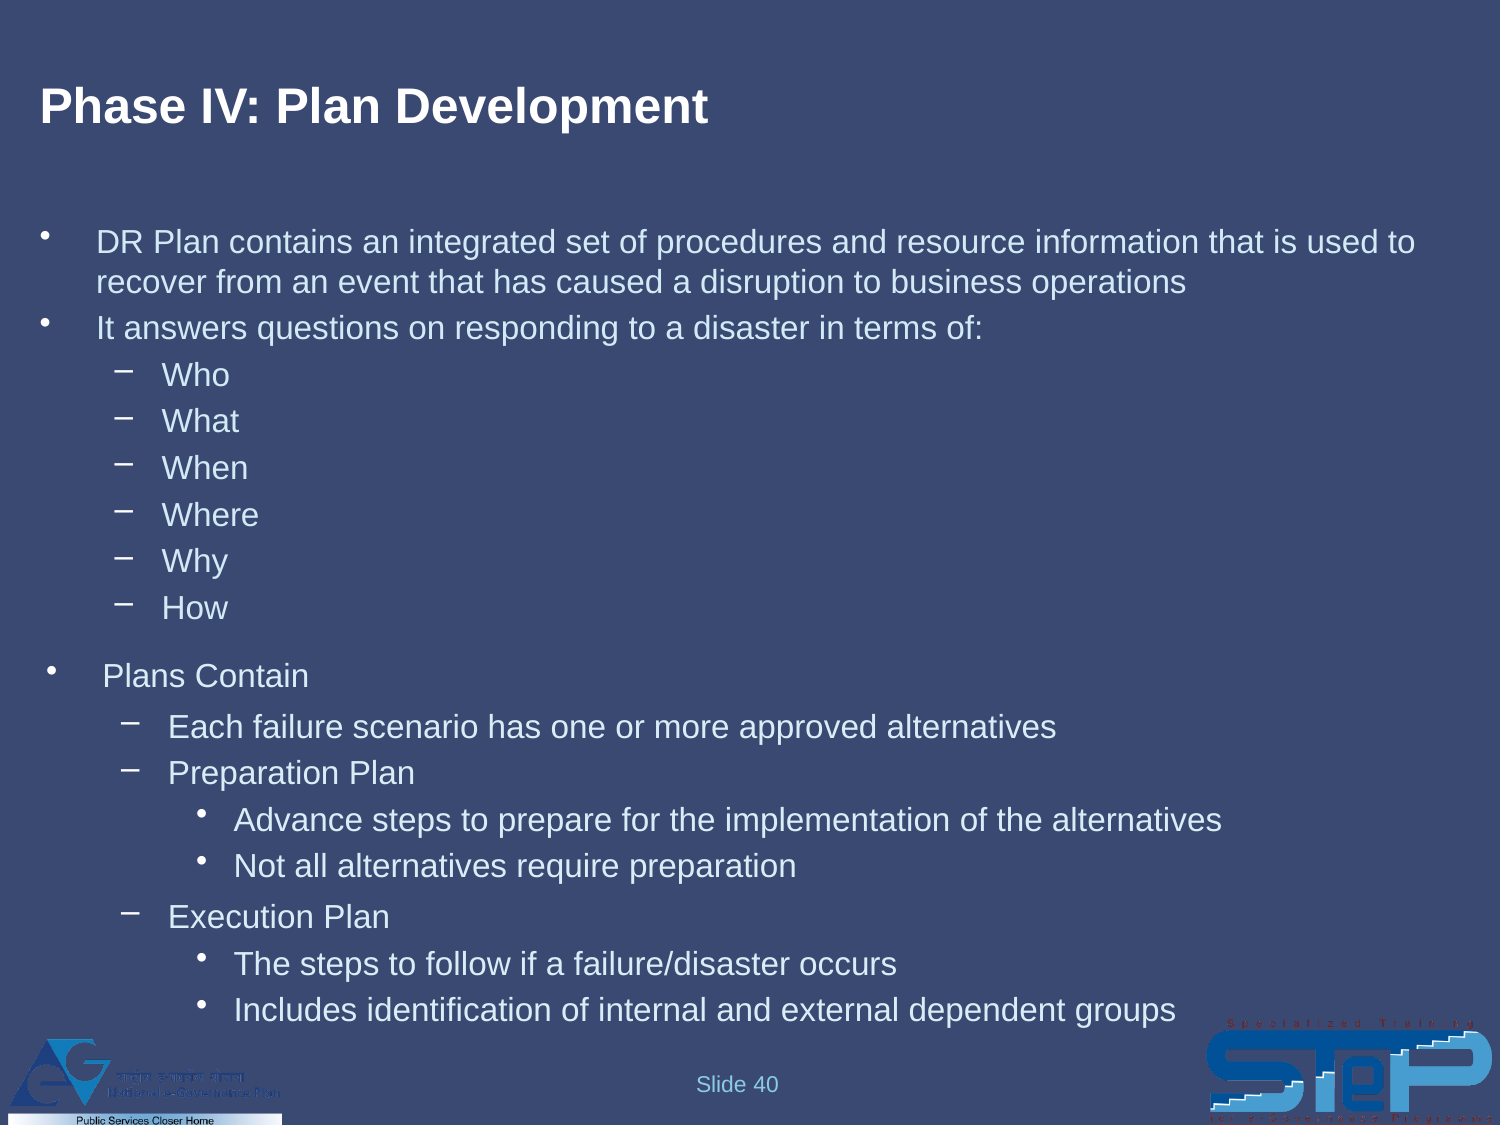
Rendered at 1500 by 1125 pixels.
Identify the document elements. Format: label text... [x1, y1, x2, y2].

text_box Slide 40 [562, 1070, 913, 1096]
text_box DR Plan contains an integrated set of procedures and resource information that is used to recover from an event that has caused a disruption to business operations It answers questions on responding to a disaster in terms of: Who What When Where Why How [24, 212, 1469, 904]
picture [8, 1039, 282, 1125]
text_box Phase IV: Plan Development [24, 45, 1422, 163]
picture [1205, 1019, 1492, 1125]
text_box Plans Contain Each failure scenario has one or more approved alternatives Preparation Plan Advance steps to prepare for the implementation of the alternatives Not all alternatives require preparation Execution Plan The steps to follow if a failure/disaster occurs Includes identification of internal and external dependent groups [31, 646, 1338, 1075]
